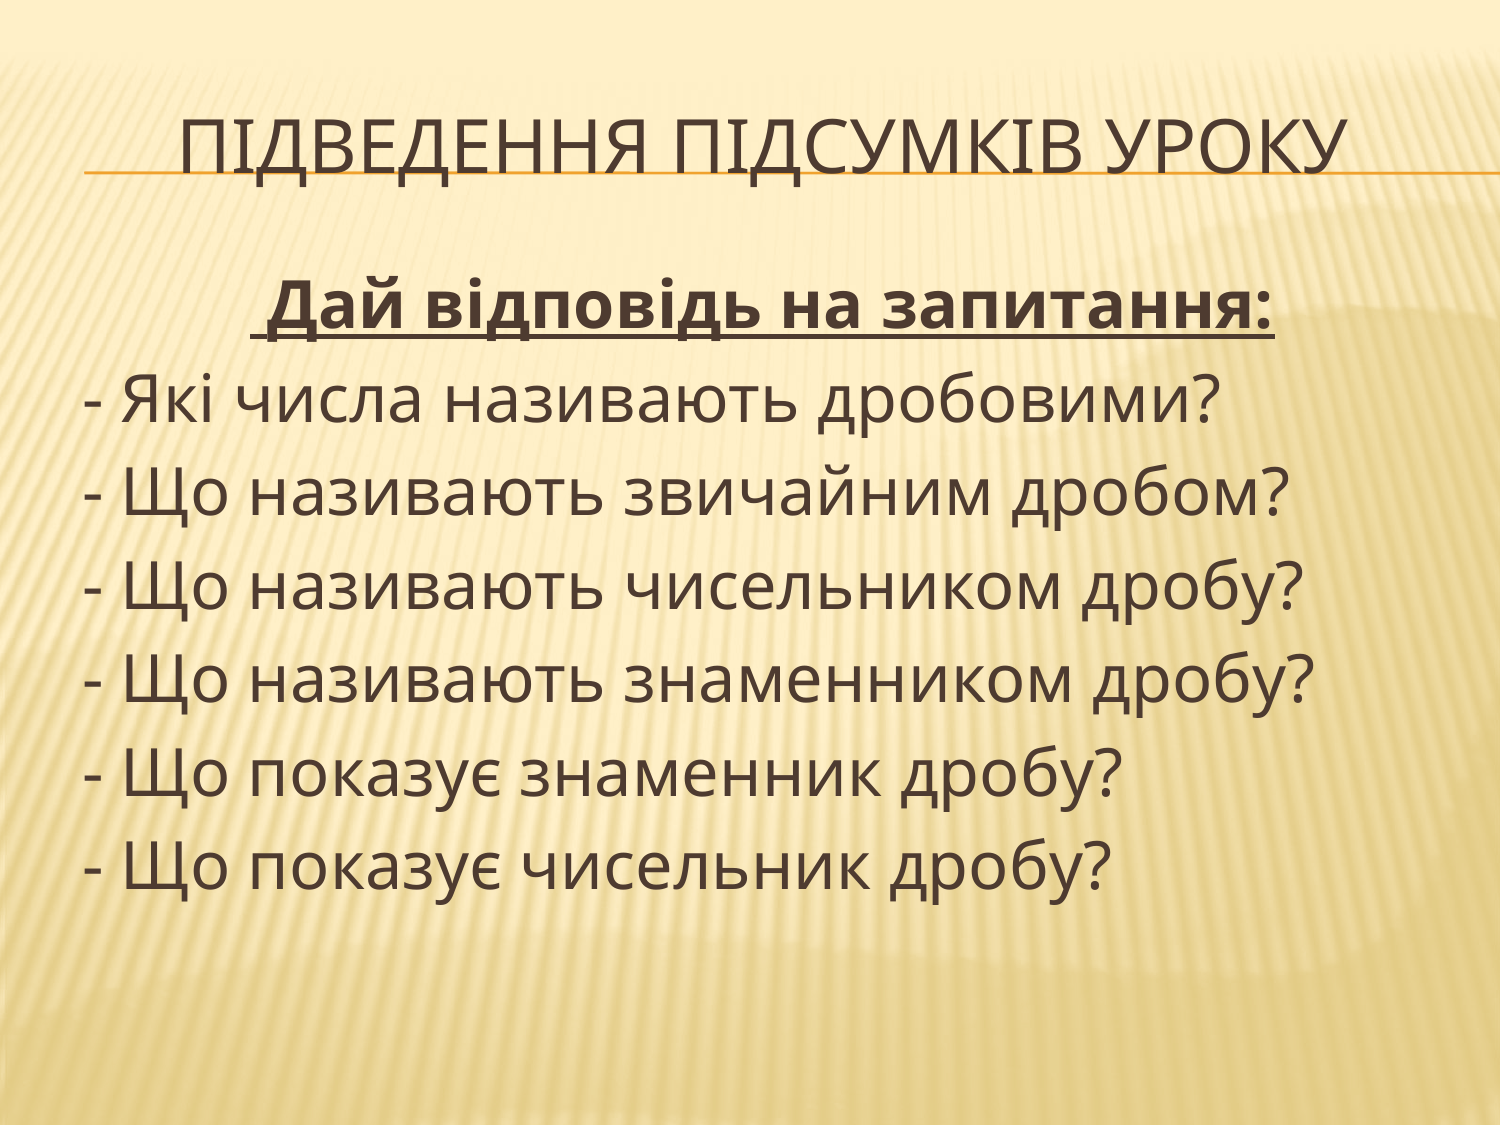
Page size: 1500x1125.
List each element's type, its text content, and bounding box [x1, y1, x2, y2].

list Дай відповідь на запитання: - Які числа називають дробовими? - Що називають звичайним дробом? - Що називають чисельником дробу? - Що називають знаменником дробу? - Що показує знаменник дробу? - Що показує чисельник дробу? [50, 254, 1475, 998]
title Підведення підсумків уроку [50, 75, 1475, 213]
